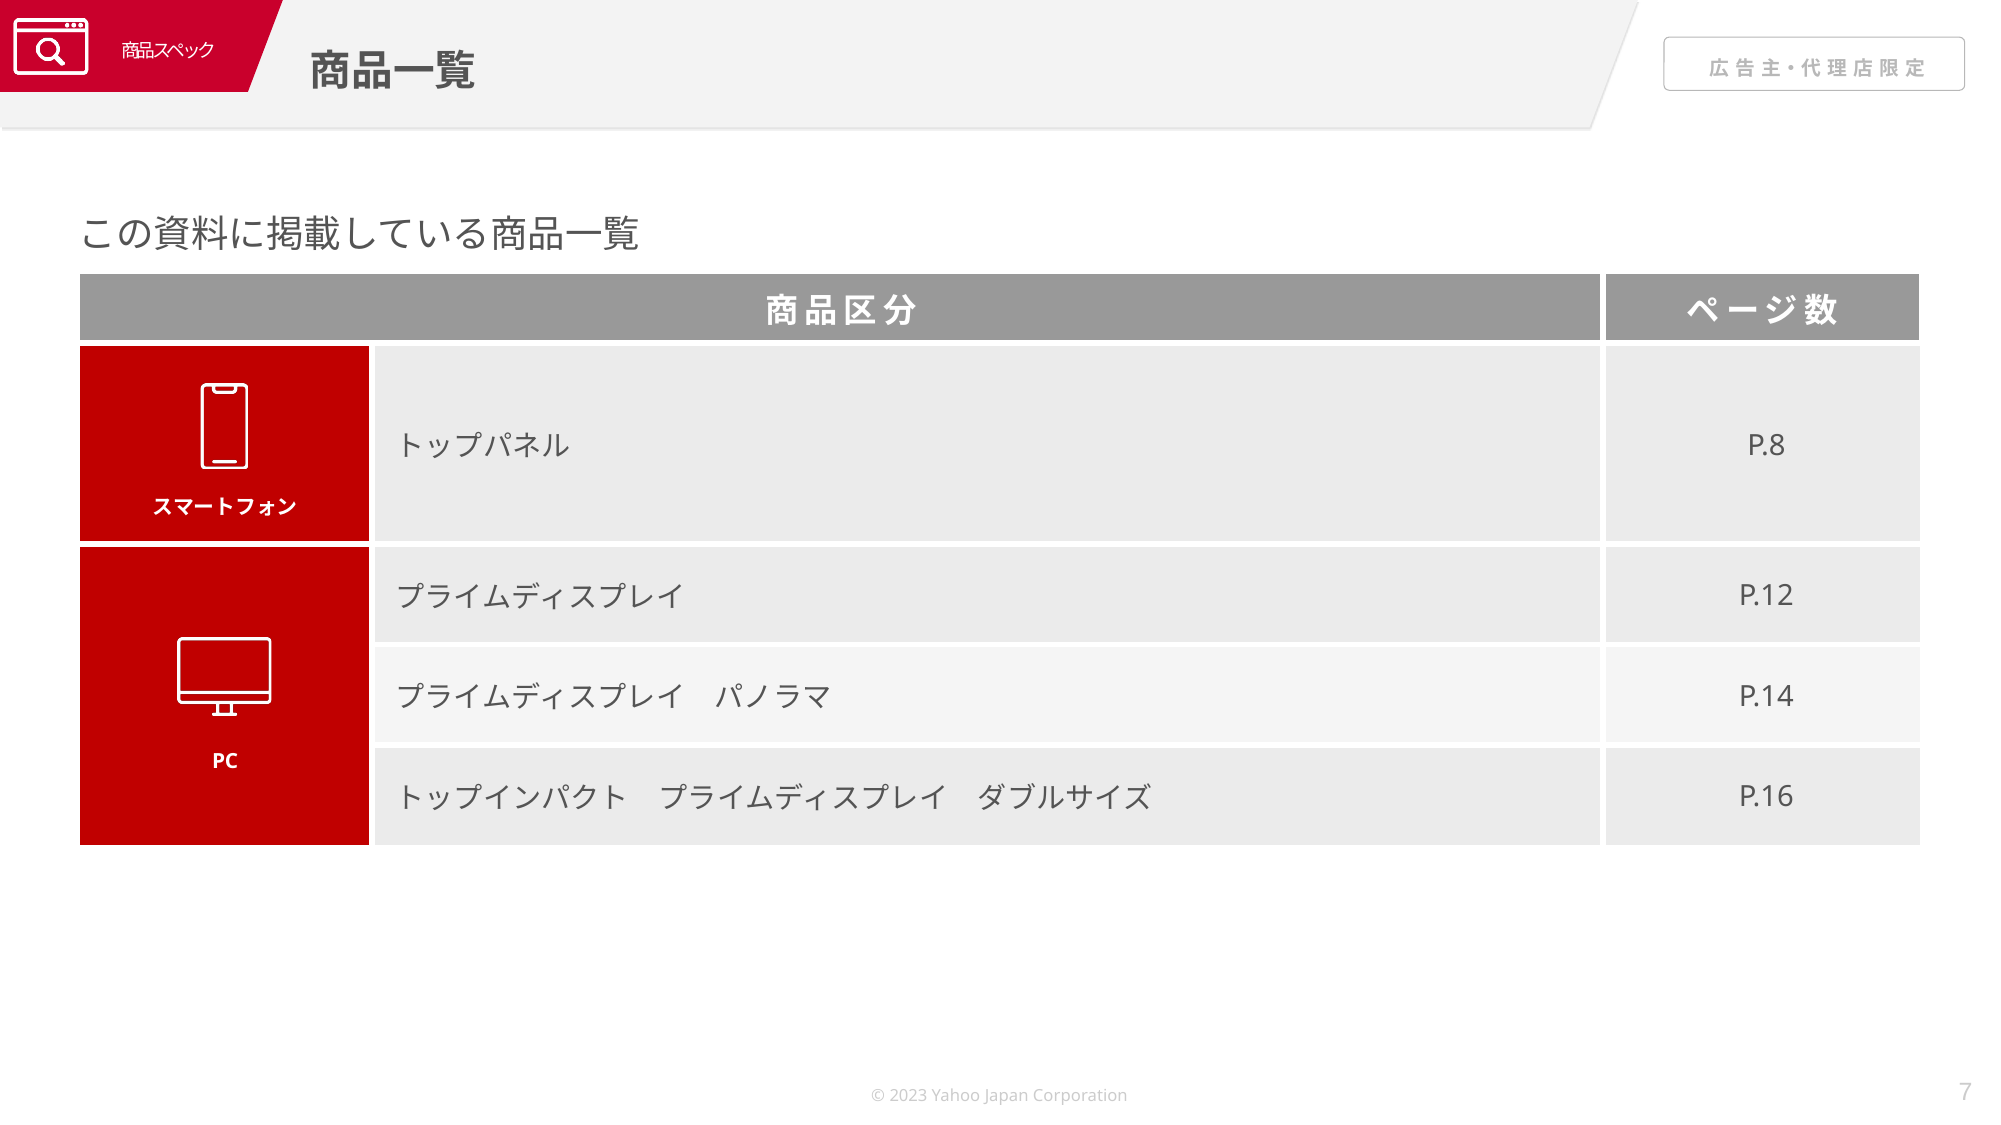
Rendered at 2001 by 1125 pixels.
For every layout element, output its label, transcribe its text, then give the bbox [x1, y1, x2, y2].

table_cell プライムディスプレイ [375, 547, 1600, 642]
text_box この資料に掲載している商品一覧 [78, 210, 1650, 256]
list 商品スペック [97, 13, 240, 81]
picture [176, 636, 272, 716]
table_cell トップパネル [375, 346, 1600, 541]
picture [200, 383, 249, 470]
table_cell P.8 [1606, 346, 1920, 541]
table_cell P.12 [1606, 547, 1920, 642]
table_cell トップインパクト プライムディスプレイ ダブルサイズ [375, 748, 1600, 845]
list 商品一覧 [309, 41, 1645, 97]
table_cell スマートフォン [80, 346, 369, 541]
table_cell P.14 [1606, 647, 1920, 742]
table_cell PC [80, 547, 369, 845]
table_cell P.16 [1606, 748, 1920, 845]
picture [8, 4, 92, 87]
table_cell プライムディスプレイ パノラマ [375, 647, 1600, 742]
table_header ページ数 [1606, 274, 1919, 340]
table_header 商品区分 [80, 274, 1600, 340]
